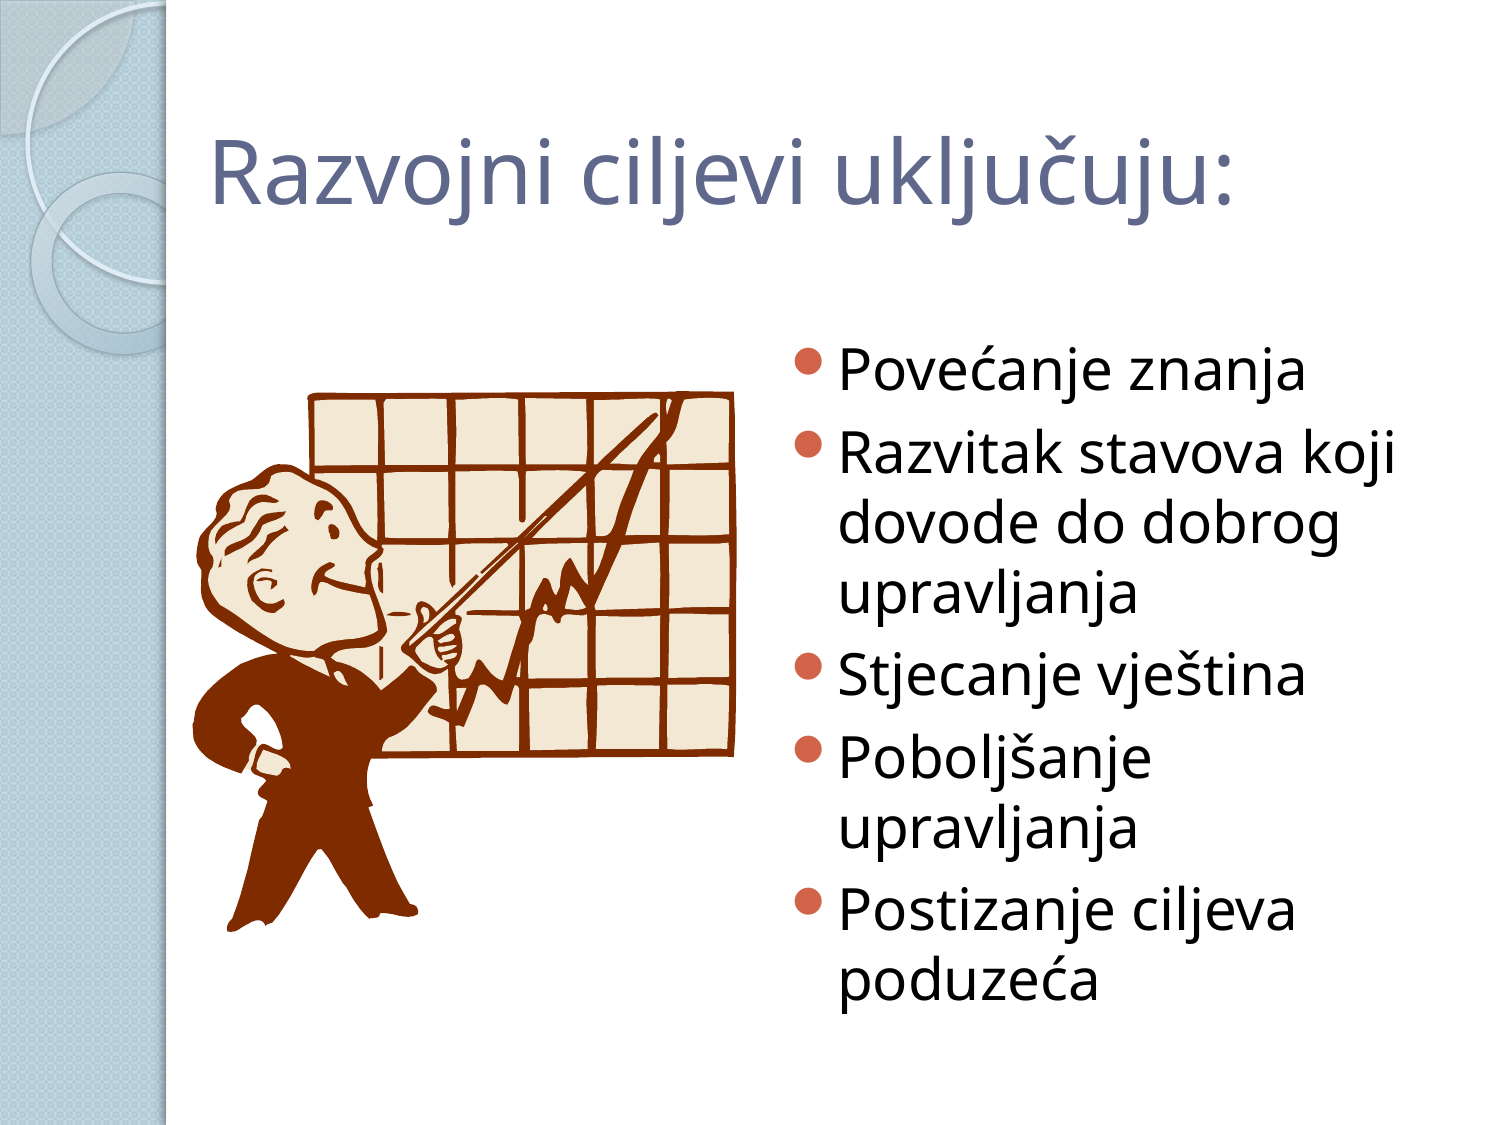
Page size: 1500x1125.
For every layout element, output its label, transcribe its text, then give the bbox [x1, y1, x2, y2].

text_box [192, 390, 738, 934]
title Razvojni ciljevi uključuju: [192, 75, 1468, 263]
list Povećanje znanja Razvitak stavova koji dovode do dobrog upravljanja Stjecanje vještina Poboljšanje upravljanja Postizanje ciljeva poduzeća [762, 324, 1468, 1000]
